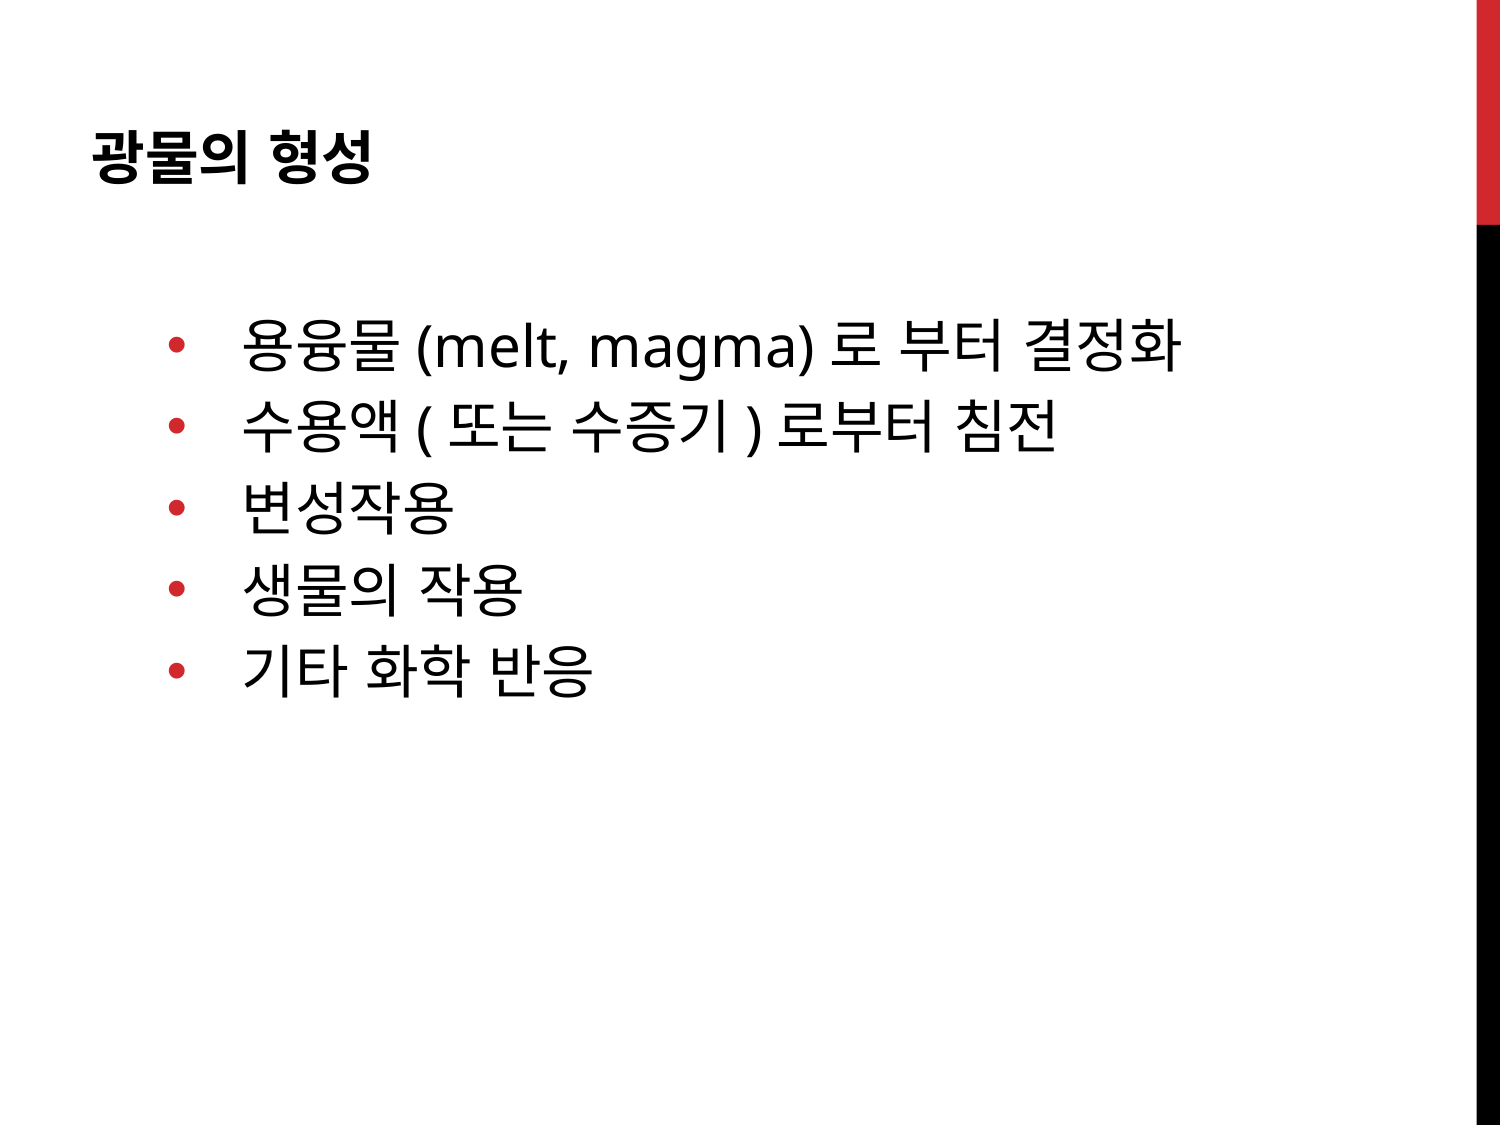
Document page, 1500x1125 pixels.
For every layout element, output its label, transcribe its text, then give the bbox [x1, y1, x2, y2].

list 광물의 형성 용융물(melt, magma)로 부터 결정화 수용액(또는 수증기)로부터 침전 변성작용 생물의 작용 기타 화학 반응 [76, 113, 1327, 1005]
